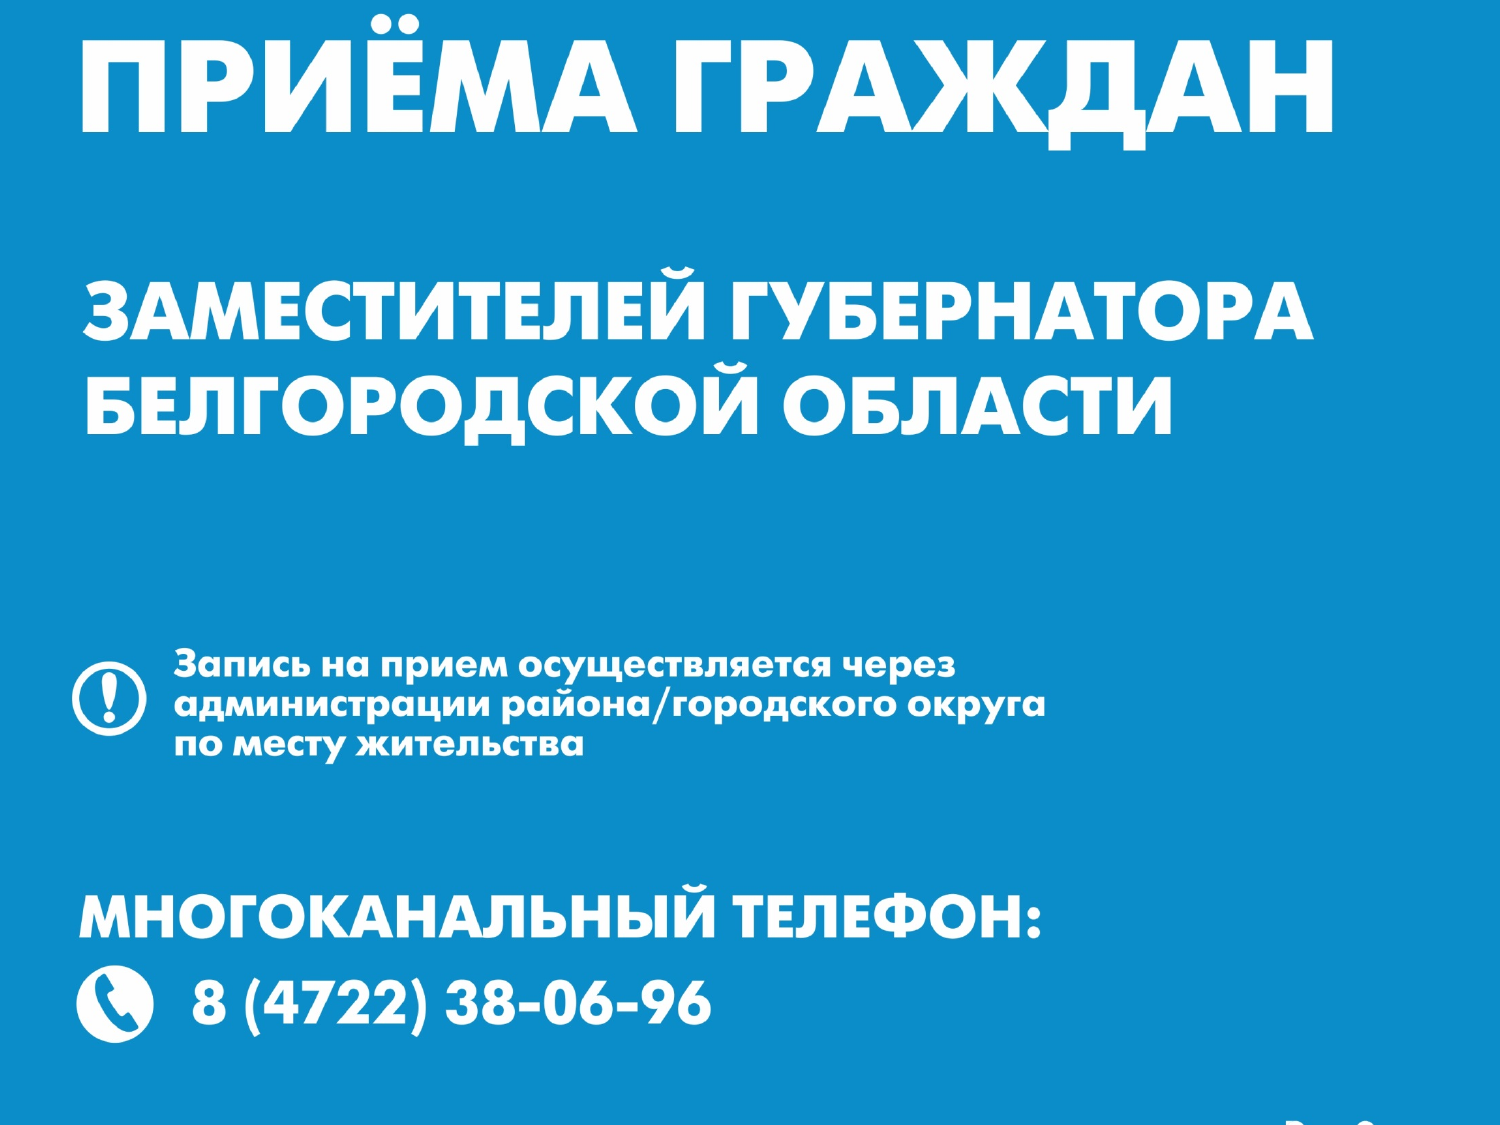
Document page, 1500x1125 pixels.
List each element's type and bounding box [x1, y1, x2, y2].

picture [193, 979, 226, 1025]
picture [371, 13, 391, 34]
picture [273, 656, 289, 678]
picture [527, 375, 573, 437]
picture [981, 894, 1021, 938]
picture [281, 375, 344, 437]
picture [306, 695, 414, 725]
picture [248, 657, 270, 677]
picture [265, 40, 351, 133]
picture [544, 979, 577, 1025]
picture [1207, 282, 1253, 340]
picture [130, 282, 259, 340]
picture [281, 696, 303, 716]
picture [1022, 375, 1068, 437]
picture [715, 696, 763, 725]
picture [482, 735, 584, 756]
picture [174, 695, 254, 722]
picture [245, 978, 260, 1037]
picture [767, 894, 837, 939]
picture [1094, 282, 1136, 340]
picture [764, 696, 831, 722]
picture [607, 282, 643, 340]
picture [703, 376, 758, 435]
picture [302, 980, 335, 1024]
picture [398, 13, 420, 34]
picture [732, 894, 763, 938]
picture [87, 376, 135, 435]
picture [502, 695, 549, 725]
picture [134, 894, 174, 938]
picture [883, 282, 919, 340]
picture [926, 282, 972, 340]
picture [652, 686, 670, 725]
picture [580, 376, 632, 435]
picture [430, 40, 638, 133]
picture [141, 376, 234, 435]
picture [580, 980, 614, 1025]
picture [1285, 1121, 1303, 1125]
picture [651, 282, 705, 340]
picture [623, 656, 727, 678]
picture [938, 656, 955, 678]
picture [816, 39, 1242, 151]
picture [456, 656, 508, 678]
picture [930, 893, 976, 939]
picture [552, 688, 624, 717]
picture [661, 267, 694, 280]
picture [356, 735, 455, 756]
picture [482, 979, 515, 1025]
picture [417, 696, 465, 722]
picture [934, 696, 980, 725]
picture [179, 894, 225, 939]
picture [844, 894, 870, 938]
picture [908, 696, 931, 717]
picture [673, 695, 712, 717]
picture [829, 282, 877, 340]
picture [199, 735, 222, 756]
picture [305, 280, 350, 341]
picture [1027, 907, 1040, 920]
picture [730, 657, 749, 677]
picture [1027, 926, 1040, 939]
picture [852, 376, 957, 435]
picture [257, 696, 278, 716]
picture [381, 657, 402, 677]
picture [641, 979, 675, 1024]
picture [79, 894, 131, 938]
picture [411, 978, 426, 1037]
picture [678, 980, 711, 1025]
picture [617, 894, 667, 938]
picture [1358, 1121, 1373, 1125]
picture [617, 1002, 638, 1012]
picture [874, 893, 926, 938]
picture [961, 376, 1021, 435]
picture [76, 965, 154, 1043]
picture [174, 647, 221, 678]
picture [265, 282, 300, 340]
picture [396, 894, 524, 939]
picture [367, 40, 423, 133]
picture [351, 376, 396, 435]
picture [978, 282, 1030, 340]
picture [180, 40, 254, 133]
picture [229, 894, 256, 938]
picture [175, 736, 196, 756]
picture [400, 282, 454, 340]
picture [233, 735, 346, 764]
picture [72, 661, 147, 736]
picture [83, 280, 128, 341]
picture [244, 376, 279, 435]
picture [783, 375, 845, 437]
picture [627, 695, 650, 717]
picture [291, 657, 311, 677]
picture [843, 655, 935, 685]
picture [505, 282, 599, 340]
picture [675, 40, 732, 133]
picture [682, 884, 707, 894]
picture [981, 696, 1045, 725]
picture [353, 282, 395, 340]
picture [634, 375, 697, 437]
picture [82, 40, 165, 133]
picture [1117, 376, 1171, 435]
picture [518, 1002, 540, 1013]
picture [264, 980, 299, 1024]
picture [674, 894, 714, 939]
picture [322, 656, 369, 677]
picture [1138, 280, 1200, 341]
picture [446, 979, 478, 1025]
picture [337, 979, 369, 1024]
picture [572, 894, 610, 938]
picture [464, 376, 525, 446]
picture [373, 979, 406, 1025]
picture [458, 282, 500, 340]
picture [468, 696, 489, 716]
picture [1249, 40, 1333, 133]
picture [400, 375, 462, 437]
picture [456, 736, 479, 756]
picture [259, 894, 305, 939]
picture [1035, 282, 1094, 340]
picture [741, 40, 814, 133]
picture [752, 656, 830, 678]
picture [732, 282, 824, 340]
picture [310, 894, 393, 938]
picture [531, 895, 567, 938]
picture [1255, 282, 1314, 340]
picture [519, 656, 623, 685]
picture [406, 656, 453, 685]
picture [714, 361, 747, 374]
picture [832, 695, 897, 717]
picture [224, 657, 245, 677]
picture [1071, 376, 1112, 435]
